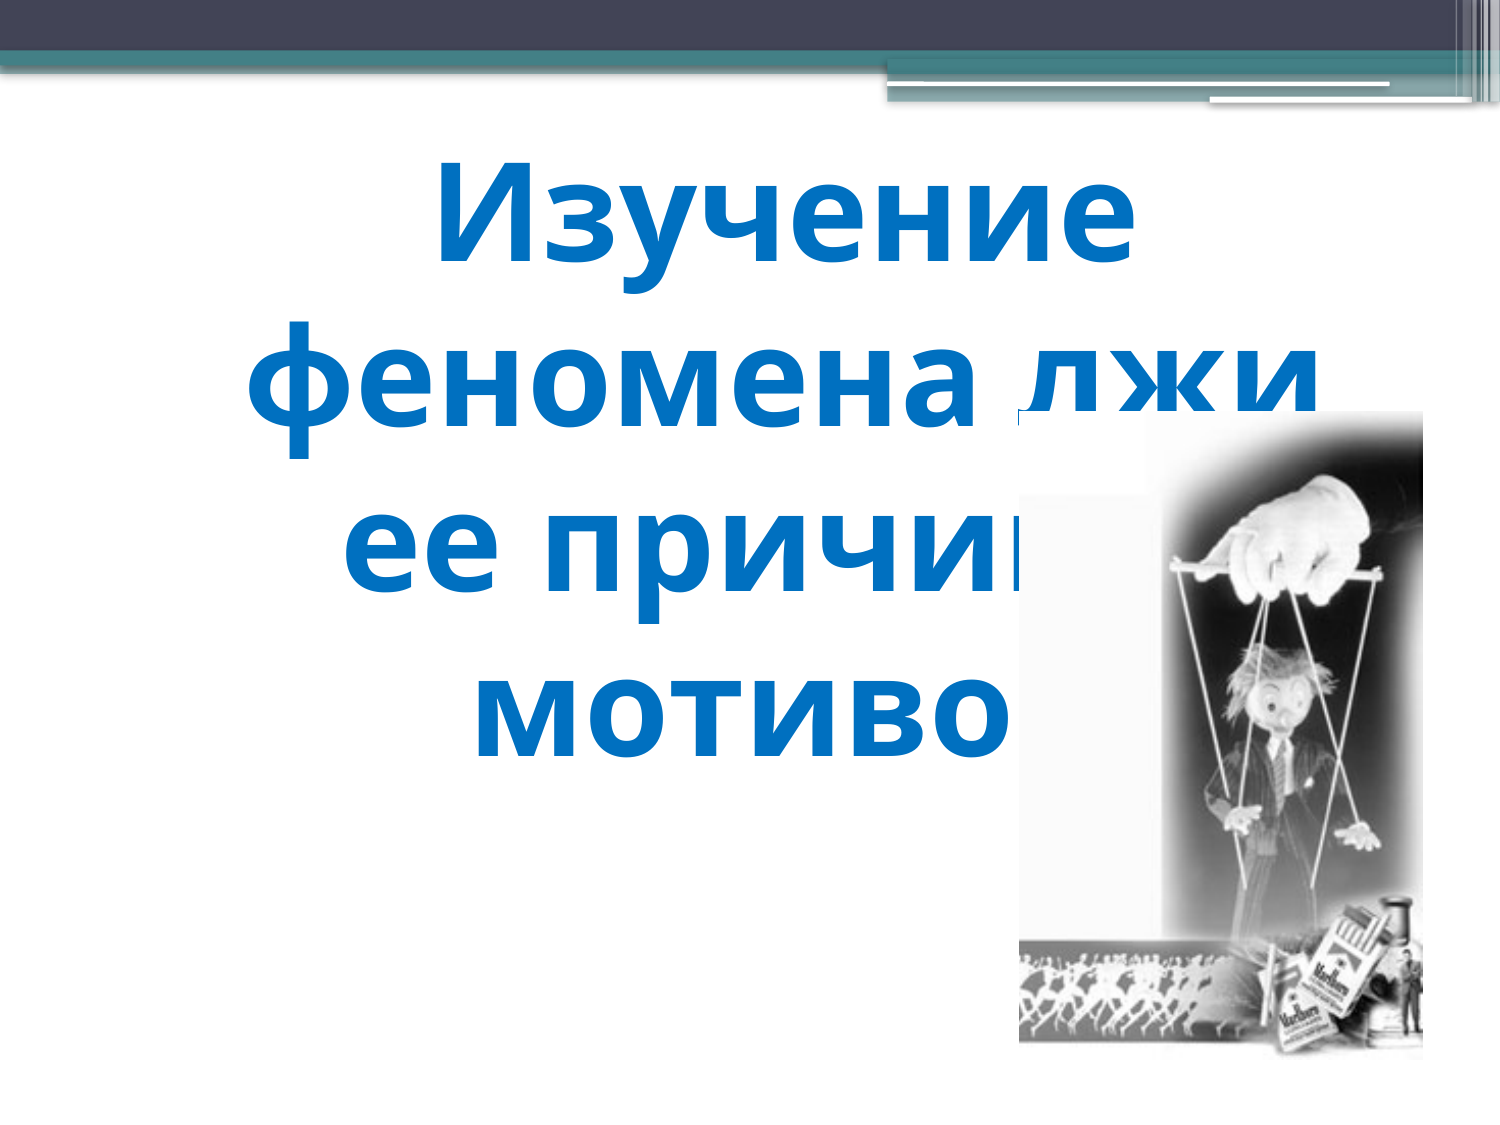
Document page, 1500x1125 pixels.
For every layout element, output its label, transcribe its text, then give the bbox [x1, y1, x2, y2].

text_box Изучение феномена лжи ее причин и мотивов [222, 117, 1348, 792]
picture [1019, 411, 1423, 1060]
